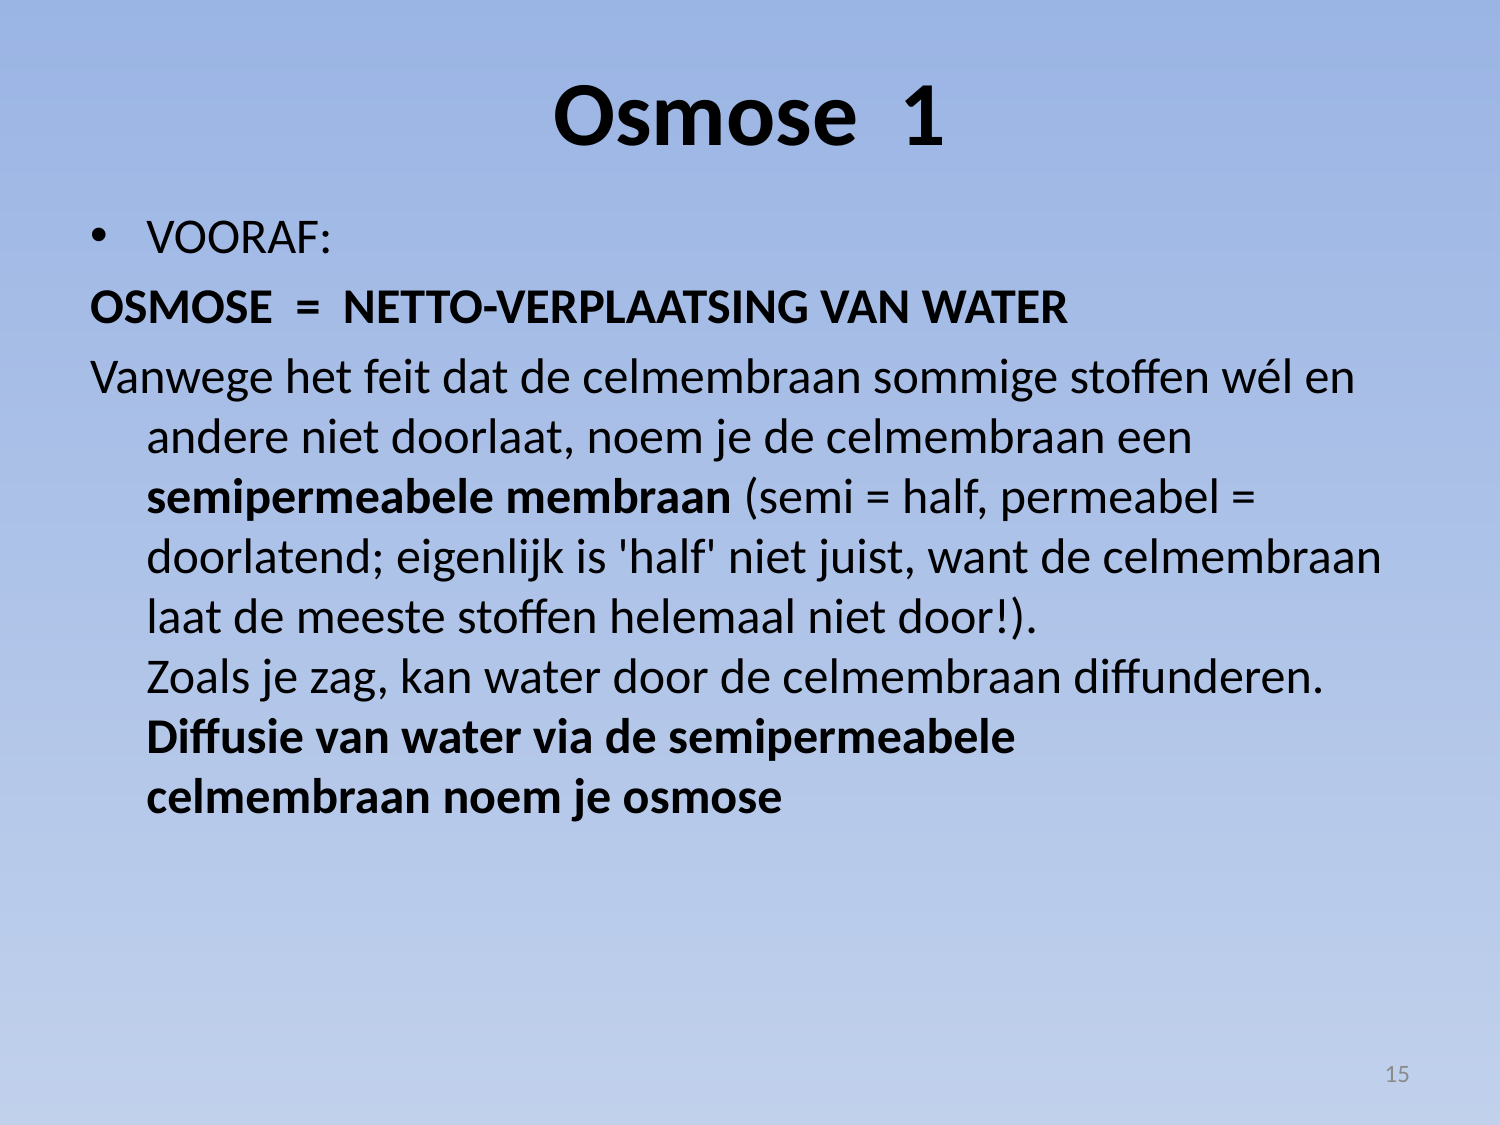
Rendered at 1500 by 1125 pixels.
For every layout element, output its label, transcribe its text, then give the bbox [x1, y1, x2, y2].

title Osmose 1 [75, 45, 1425, 173]
list VOORAF: OSMOSE = NETTO-VERPLAATSING VAN WATER Vanwege het feit dat de celmembraan sommige stoffen wél en andere niet doorlaat, noem je de celmembraan een semipermeabele membraan (semi = half, permeabel = doorlatend; eigenlijk is 'half' niet juist, want de celmembraan laat de meeste stoffen helemaal niet door!). Zoals je zag, kan water door de celmembraan diffunderen. Diffusie van water via de semipermeabele celmembraan noem je osmose [75, 196, 1425, 1071]
slide_number 15 [1074, 1042, 1425, 1103]
